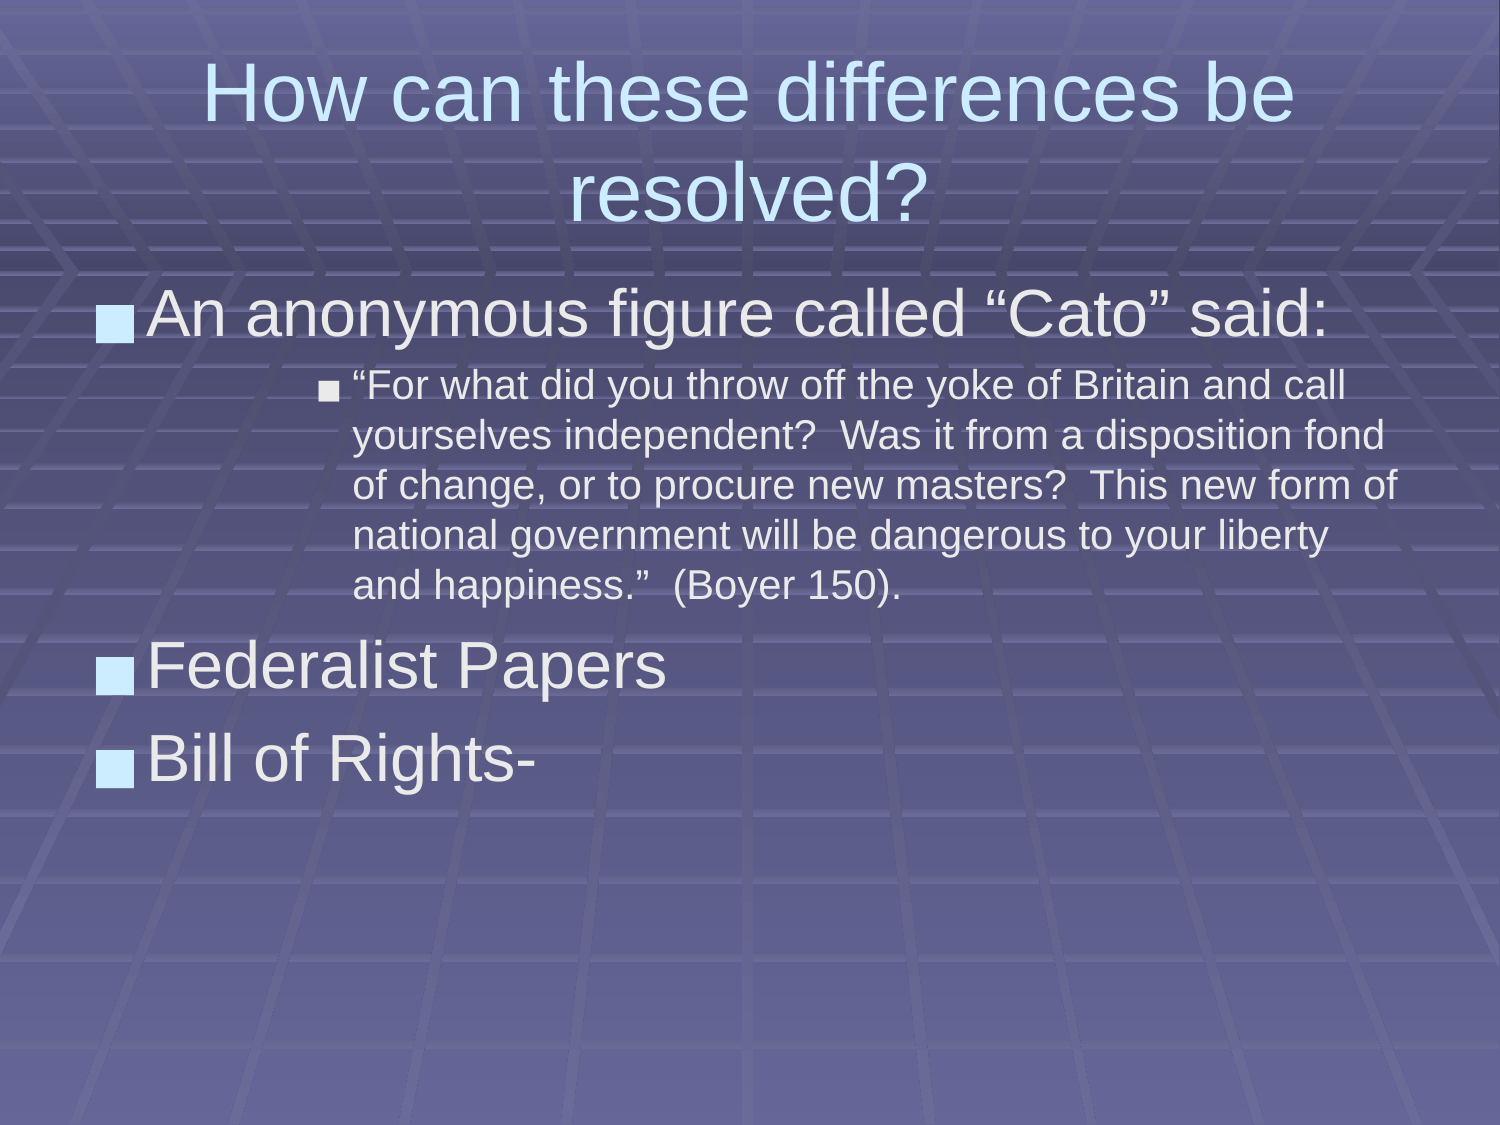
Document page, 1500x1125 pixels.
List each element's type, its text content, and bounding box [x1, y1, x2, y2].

title How can these differences be resolved? [74, 44, 1425, 233]
list An anonymous figure called “Cato” said: “For what did you throw off the yoke of Britain and call yourselves independent? Was it from a disposition fond of change, or to procure new masters? This new form of national government will be dangerous to your liberty and happiness.” (Boyer 150). Federalist Papers Bill of Rights- [74, 262, 1425, 1000]
